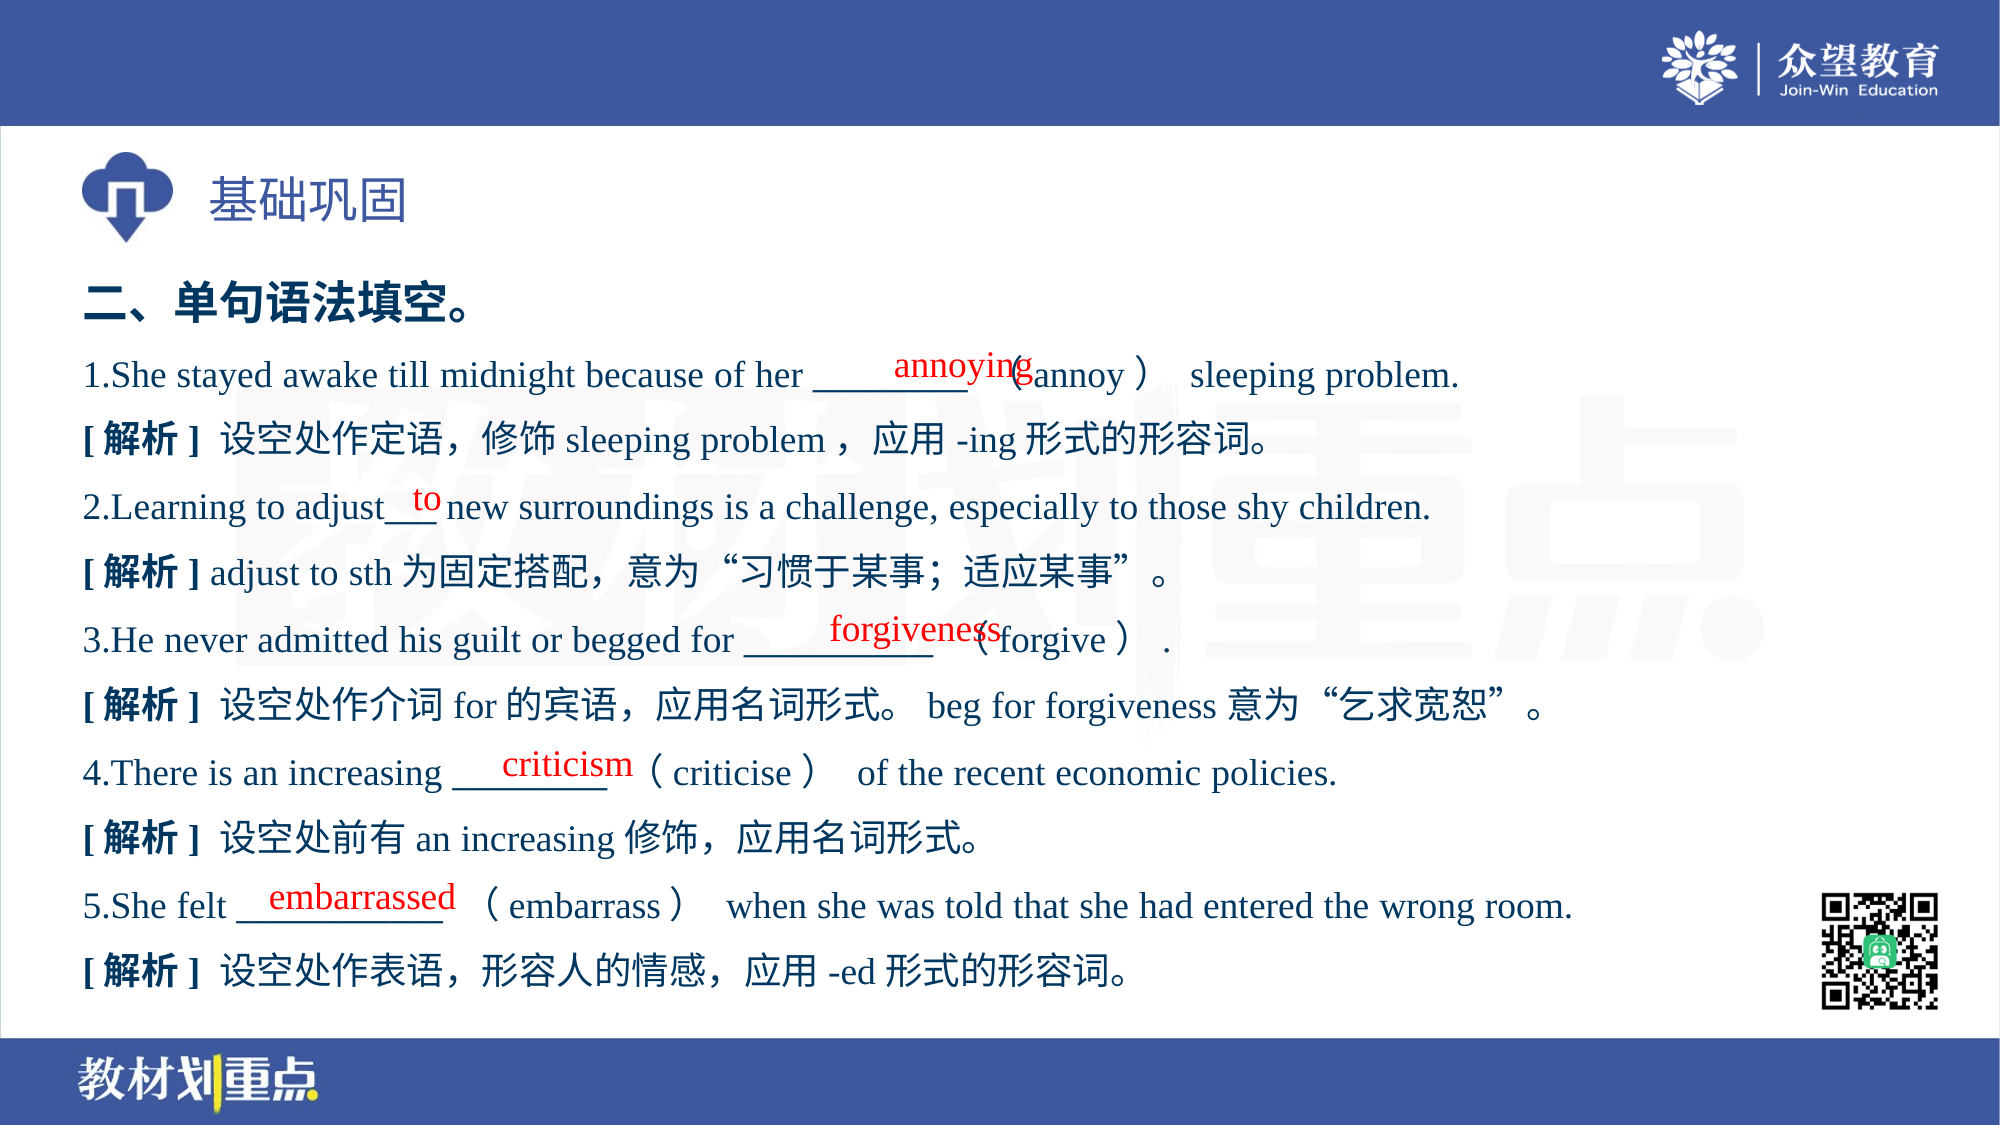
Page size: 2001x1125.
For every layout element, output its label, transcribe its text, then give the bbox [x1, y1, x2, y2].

text_box 3.He never admitted his guilt or begged for ___________ （forgive）. [82, 595, 1817, 653]
text_box annoying [880, 319, 1048, 378]
text_box embarrassed [255, 852, 471, 911]
text_box 5.She felt ____________ （embarrass） when she was told that she had entered the wrong room. [82, 861, 1817, 919]
text_box [解析] 设空处作介词for的宾语，应用名词形式。beg for forgiveness意为“乞求宽恕”。 [82, 661, 1817, 720]
text_box [解析] adjust to sth为固定搭配，意为“习惯于某事；适应某事”。 [82, 528, 1817, 587]
text_box [解析] 设空处作定语，修饰sleeping problem，应用-ing形式的形容词。 [82, 395, 1817, 453]
text_box 4.There is an increasing _________ （criticise） of the recent economic policies. [82, 728, 1817, 786]
text_box [解析] 设空处作表语，形容人的情感，应用-ed形式的形容词。 [82, 927, 1817, 986]
text_box [解析] 设空处前有an increasing修饰，应用名词形式。 [82, 794, 1817, 853]
text_box forgiveness [815, 584, 1016, 643]
text_box 二、单句语法填空。 [82, 247, 1817, 330]
text_box 1.She stayed awake till midnight because of her _________ （annoy） sleeping problem. [82, 330, 1817, 388]
text_box criticism [488, 719, 648, 778]
text_box to [399, 453, 456, 512]
picture [0, 0, 2000, 1125]
text_box 2.Learning to adjust___ new surroundings is a challenge, especially to those shy children. [82, 461, 1817, 520]
